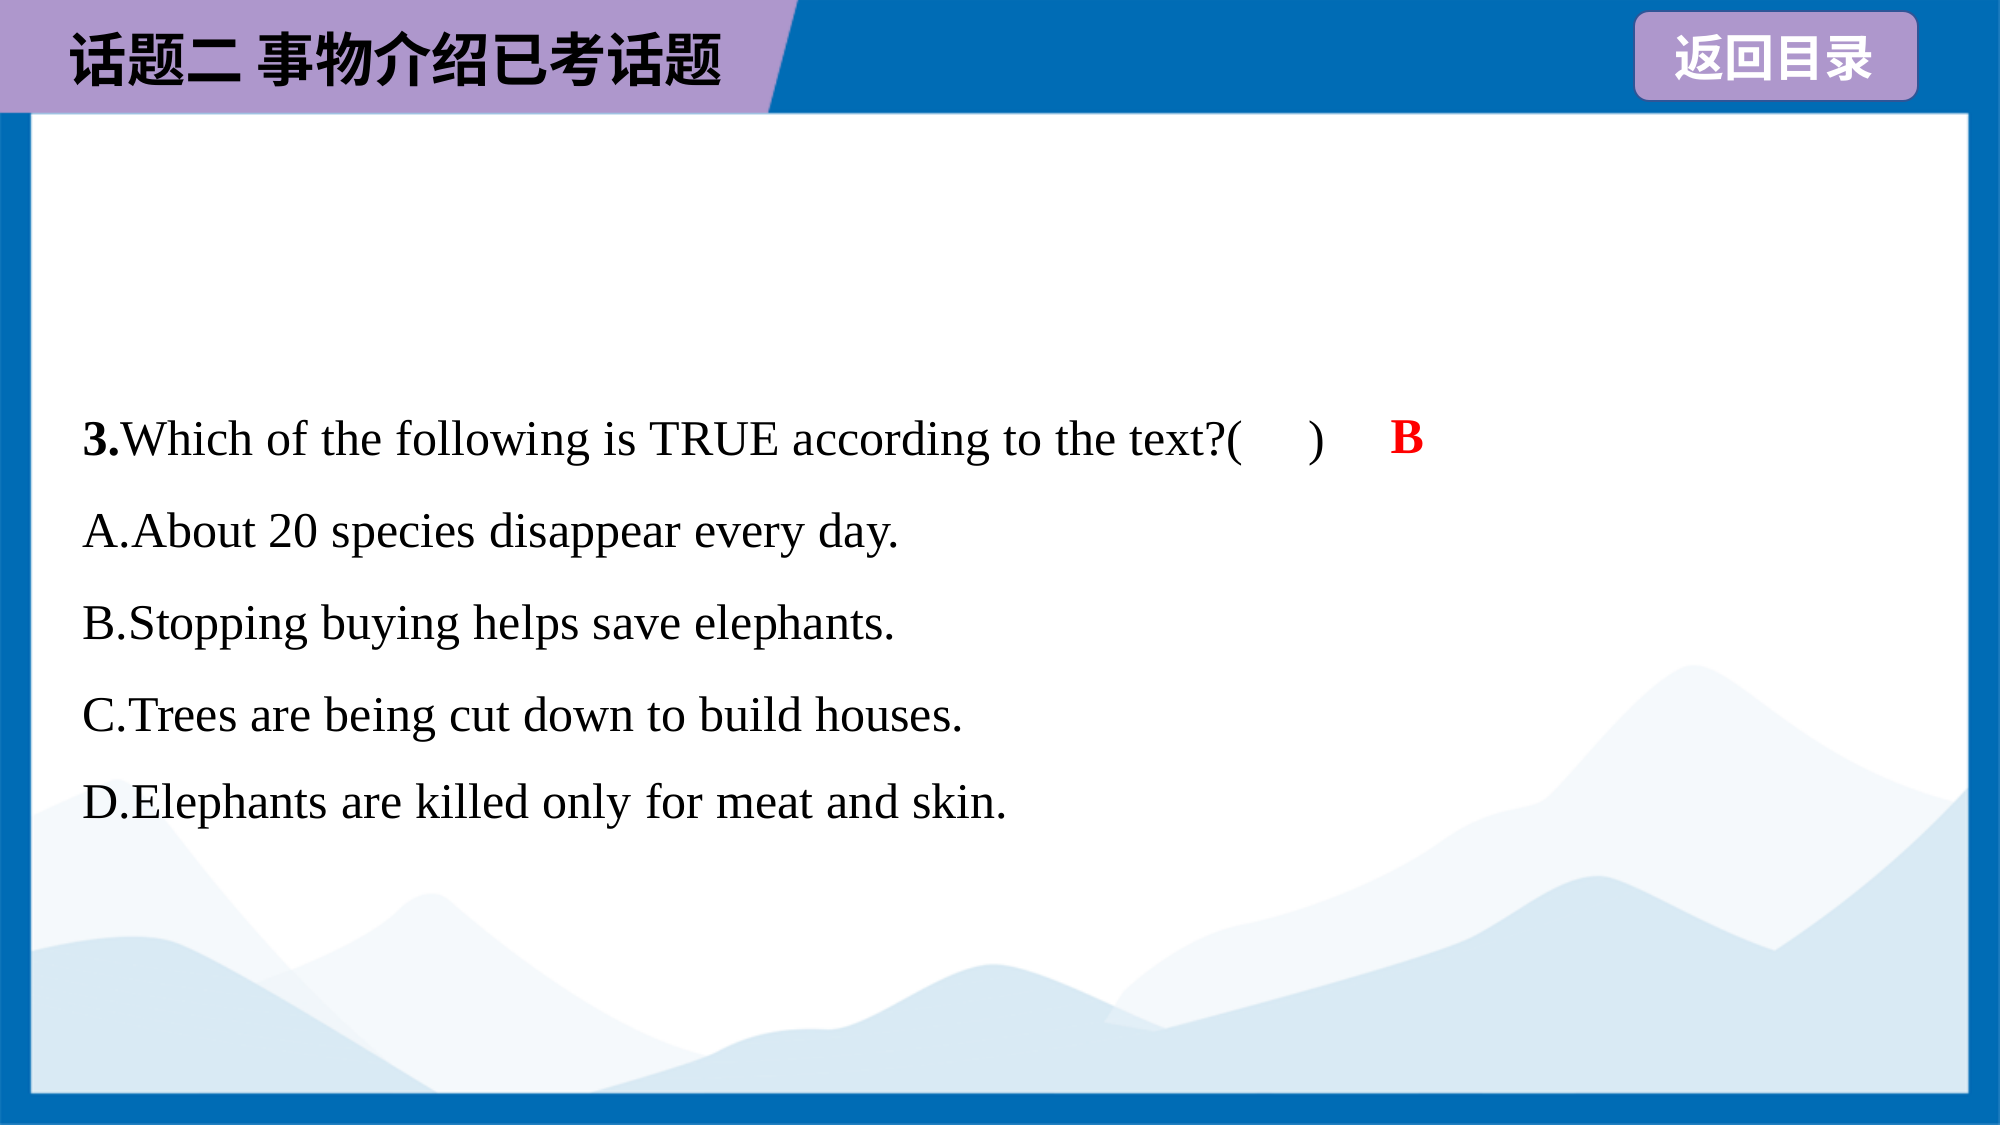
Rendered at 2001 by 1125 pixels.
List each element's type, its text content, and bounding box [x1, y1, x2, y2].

picture [0, 0, 2000, 1125]
text_box 3.Which of the following is TRUE according to the text?( ) [82, 377, 1917, 456]
text_box B [1372, 375, 1442, 455]
text_box A.About 20 species disappear every day. B.Stopping buying helps save elephants. C.Trees are being cut down to build houses. D.Elephants are killed only for meat and skin. [82, 466, 1917, 819]
